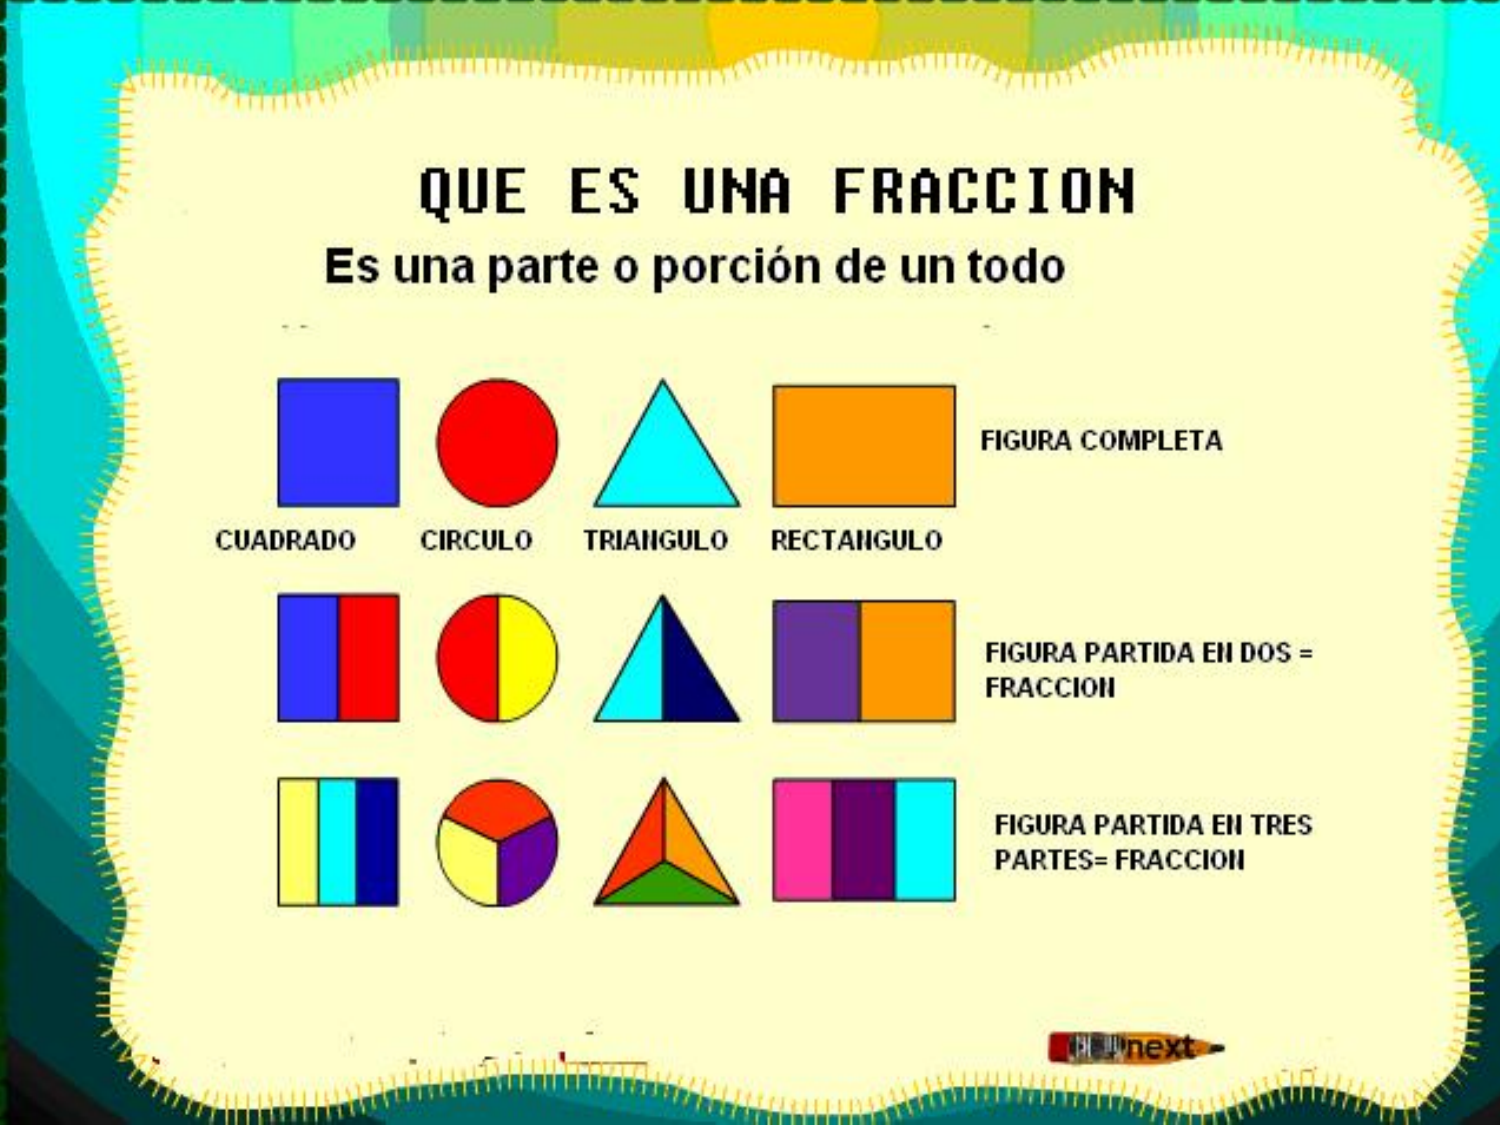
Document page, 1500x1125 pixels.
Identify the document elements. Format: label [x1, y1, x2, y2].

list [0, 0, 1500, 1125]
